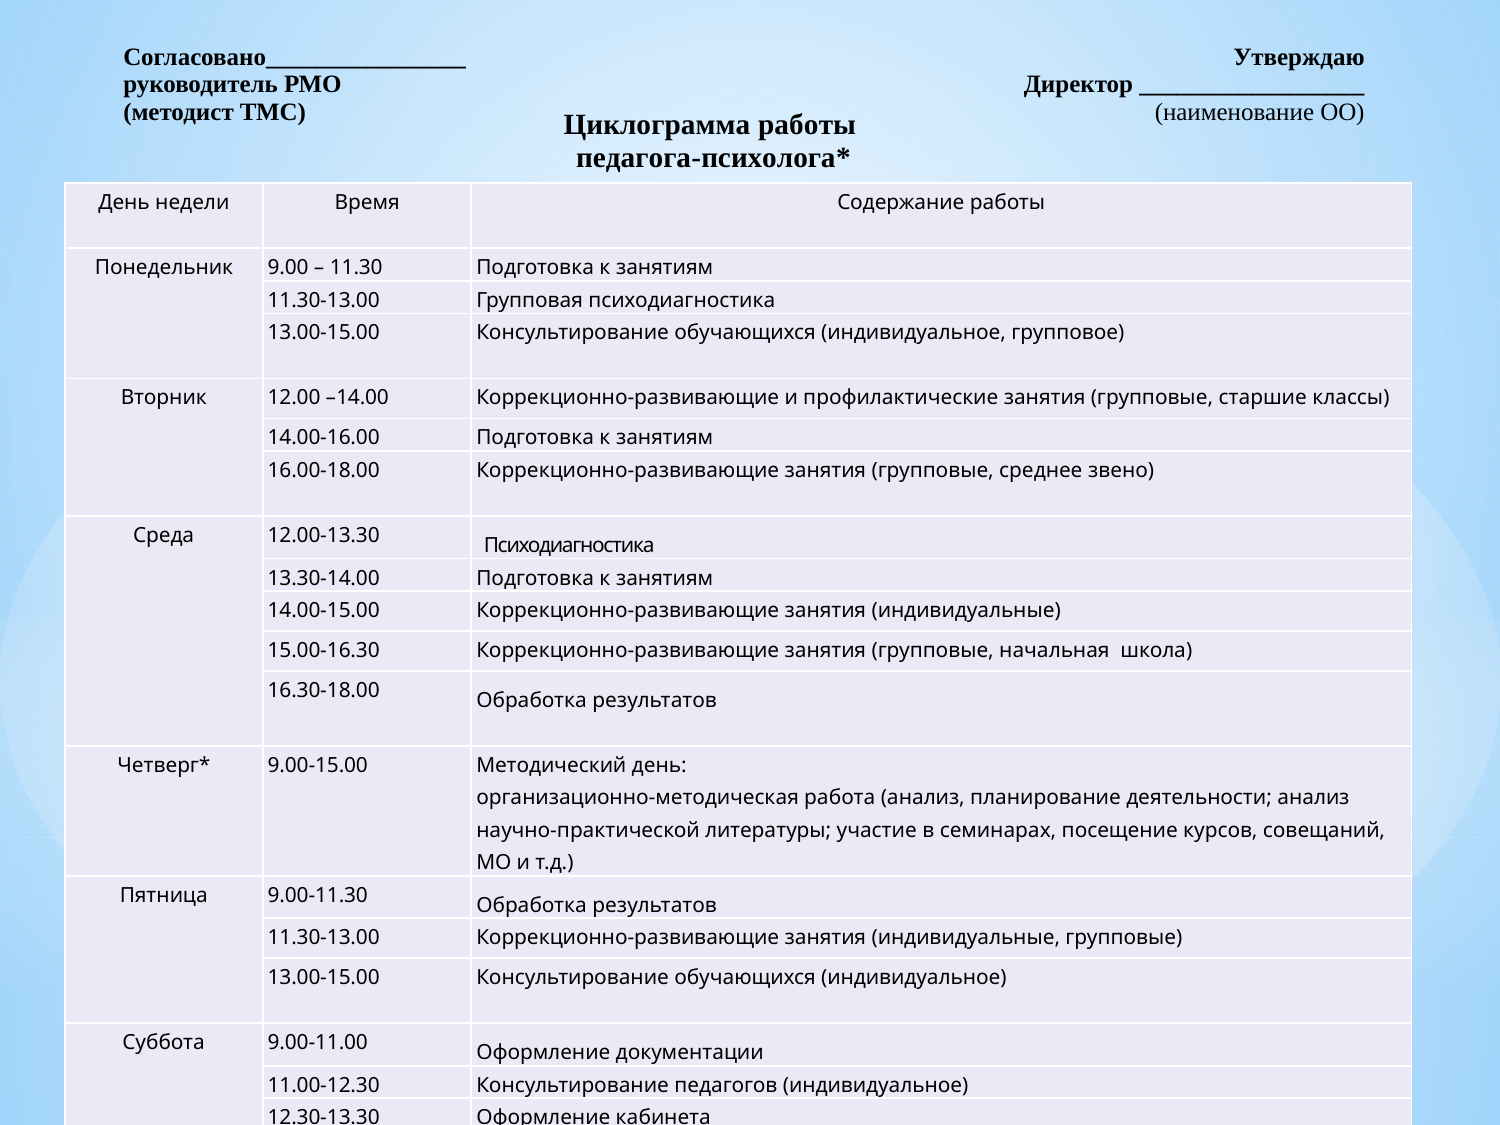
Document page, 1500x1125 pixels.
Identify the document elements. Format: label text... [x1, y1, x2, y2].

table_header Время [264, 184, 470, 247]
table_cell 16.00-18.00 [264, 452, 470, 515]
table_cell Среда [66, 517, 262, 745]
table_cell 9.00-15.00 [264, 747, 470, 875]
table_cell 12.30-13.30 [264, 1099, 470, 1125]
table_cell 13.00-15.00 [264, 314, 470, 378]
table_cell Методический день: организационно-методическая работа (анализ, планирование деятельности; анализ научно-практической литературы; участие в семинарах, посещение курсов, совещаний, МО и т.д.) [472, 747, 1411, 875]
table_cell Психодиагностика [472, 517, 1411, 558]
table_cell 14.00-15.00 [264, 592, 470, 630]
table_cell Понедельник [66, 249, 262, 378]
table_cell Коррекционно-развивающие занятия (групповые, среднее звено) [472, 452, 1411, 515]
table_cell Коррекционно-развивающие и профилактические занятия (групповые, старшие классы) [472, 379, 1411, 418]
table_cell Оформление документации [472, 1024, 1411, 1065]
table_cell 9.00-11.30 [264, 877, 470, 917]
table_cell 16.30-18.00 [264, 672, 470, 745]
table_header Содержание работы [472, 184, 1411, 247]
table_cell Вторник [66, 379, 262, 515]
table_cell 13.00-15.00 [264, 959, 470, 1022]
table_cell Обработка результатов [472, 672, 1411, 745]
table_cell Консультирование педагогов (индивидуальное) [472, 1067, 1411, 1097]
table_cell Коррекционно-развивающие занятия (индивидуальные) [472, 592, 1411, 630]
table_cell 11.00-12.30 [264, 1067, 470, 1097]
table_cell Суббота [66, 1024, 262, 1125]
table_cell 9.00-11.00 [264, 1024, 470, 1065]
table_cell Подготовка к занятиям [472, 559, 1411, 590]
picture [206, 106, 1211, 175]
table_cell 12.00 –14.00 [264, 379, 470, 418]
table_cell Пятница [66, 877, 262, 1022]
table_cell 15.00-16.30 [264, 632, 470, 670]
table_cell Подготовка к занятиям [472, 249, 1411, 280]
table_cell Коррекционно-развивающие занятия (групповые, начальная школа) [472, 632, 1411, 670]
table_cell Четверг* [66, 747, 262, 875]
table_cell 12.00-13.30 [264, 517, 470, 558]
table_cell 9.00 – 11.30 [264, 249, 470, 280]
table_cell Оформление кабинета [472, 1099, 1411, 1125]
table_cell 13.30-14.00 [264, 559, 470, 590]
table_cell 11.30-13.00 [264, 919, 470, 957]
table_cell 11.30-13.00 [264, 282, 470, 313]
table_header Утверждаю Директор __________________ (наименование ОО) [762, 43, 1376, 161]
table_cell Обработка результатов [472, 877, 1411, 917]
table_cell 14.00-16.00 [264, 419, 470, 450]
table_header День недели [66, 184, 262, 247]
table_cell Коррекционно-развивающие занятия (индивидуальные, групповые) [472, 919, 1411, 957]
table_header Согласовано________________ руководитель РМО (методист ТМС) [112, 43, 762, 161]
table_cell Подготовка к занятиям [472, 419, 1411, 450]
table_cell Консультирование обучающихся (индивидуальное) [472, 959, 1411, 1022]
table_cell Консультирование обучающихся (индивидуальное, групповое) [472, 314, 1411, 378]
table_cell Групповая психодиагностика [472, 282, 1411, 313]
